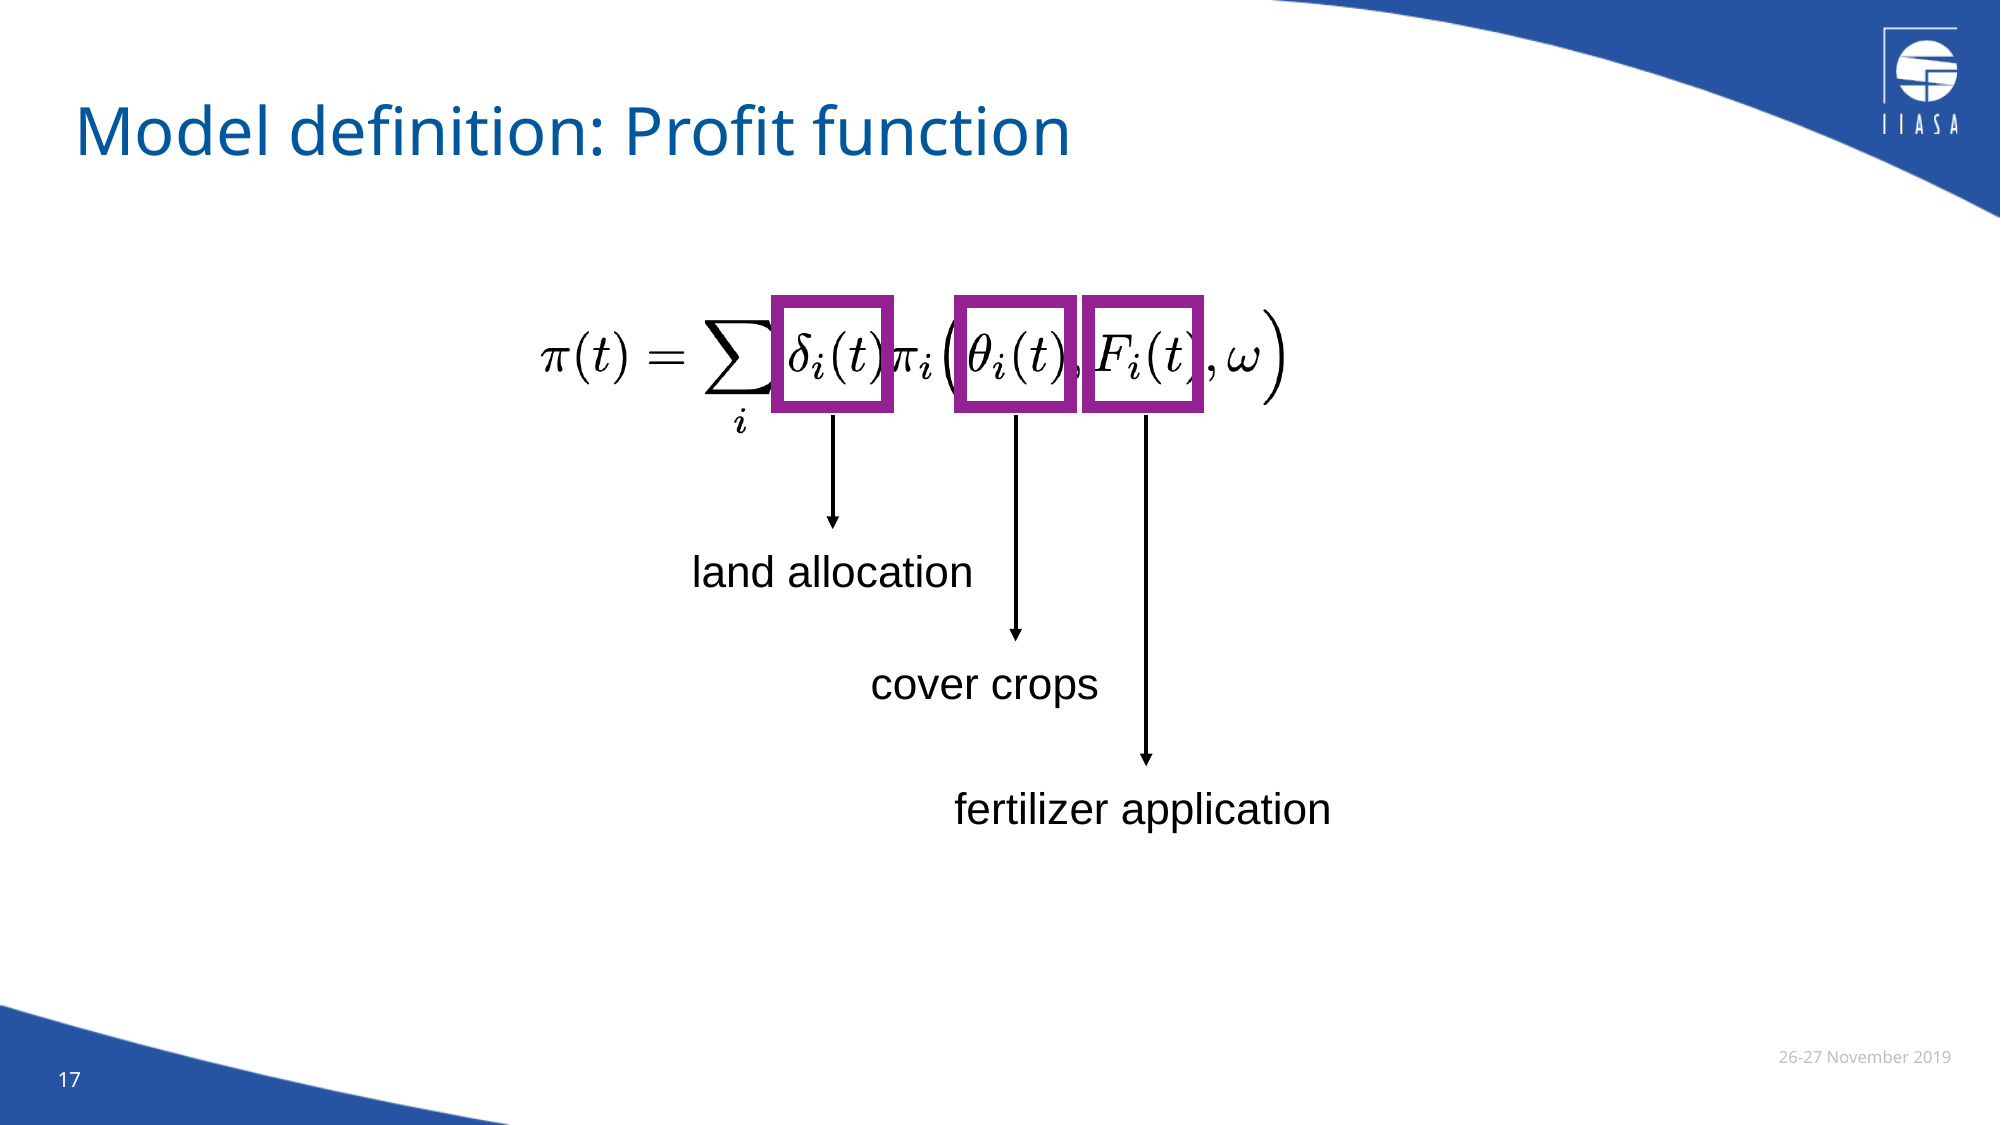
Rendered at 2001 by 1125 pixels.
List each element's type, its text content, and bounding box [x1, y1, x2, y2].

text_box [1009, 434, 1022, 642]
text_box [777, 301, 888, 309]
picture [0, 0, 2000, 1125]
text_box [1088, 301, 1199, 309]
text_box [1140, 434, 1153, 767]
text_box [960, 301, 1071, 309]
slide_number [467, 1045, 1958, 1069]
text_box land allocation [685, 537, 980, 602]
text_box fertilizer application [948, 774, 1338, 840]
text_box [826, 434, 839, 530]
text_box cover crops [864, 649, 1106, 715]
title Model definition: Profit function [59, 43, 1863, 224]
slide_number 17 [42, 1042, 493, 1102]
